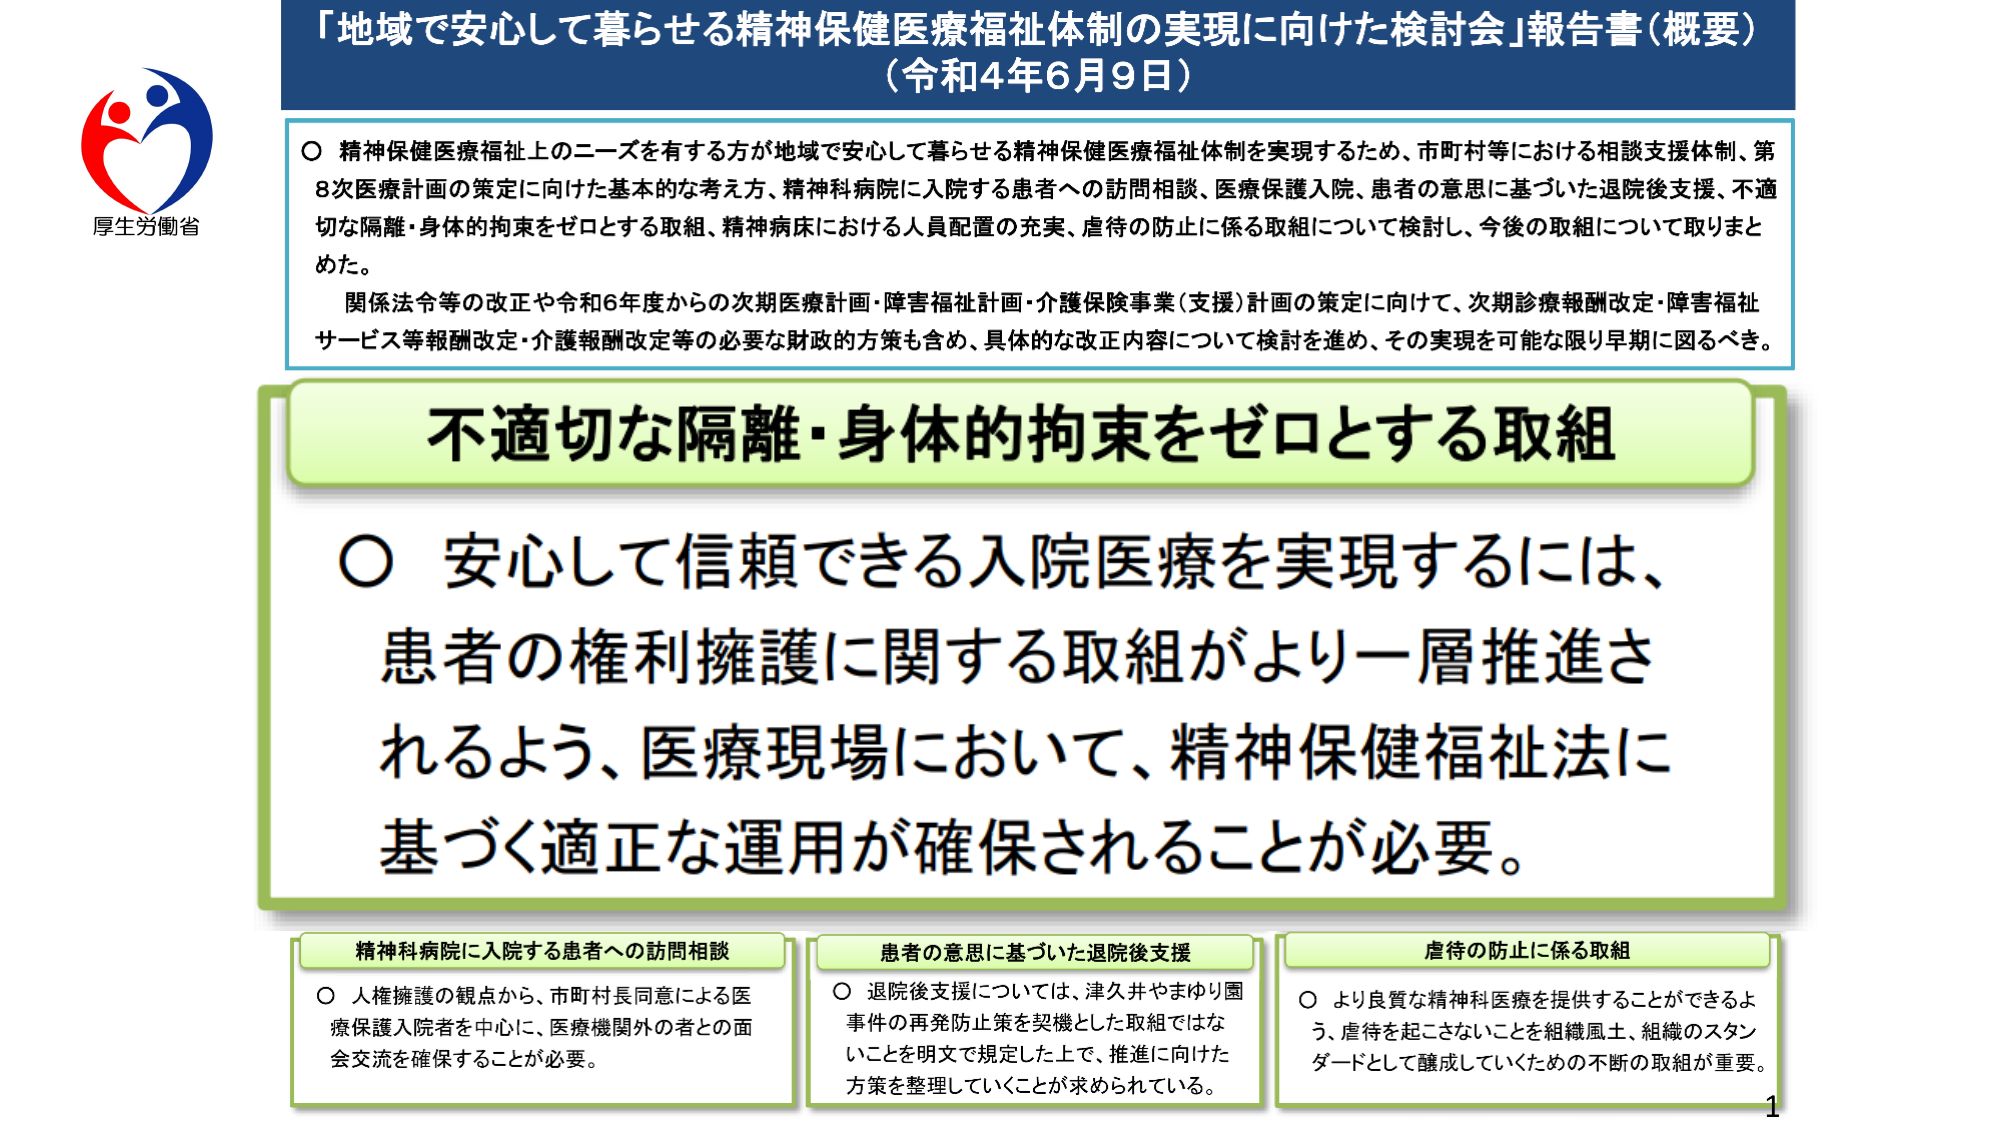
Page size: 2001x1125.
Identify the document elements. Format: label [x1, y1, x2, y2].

picture [52, 0, 1836, 1125]
